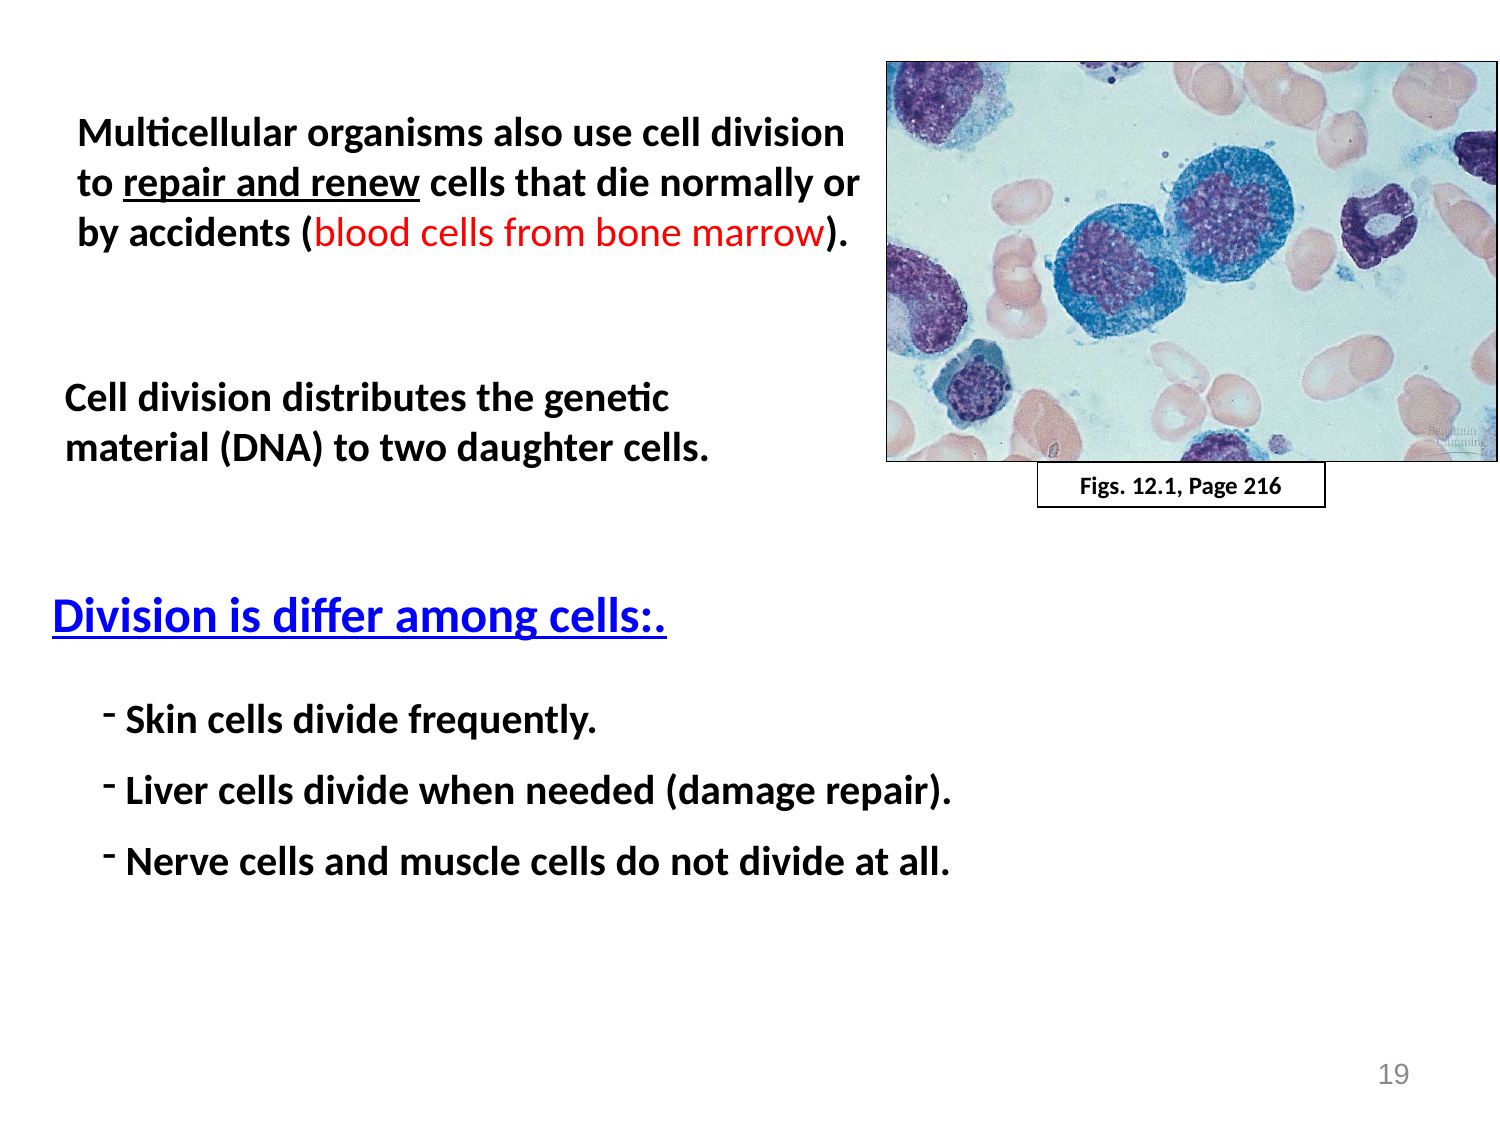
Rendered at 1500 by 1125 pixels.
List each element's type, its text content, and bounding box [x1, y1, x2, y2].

text_box Skin cells divide frequently. Liver cells divide when needed (damage repair). Nerve cells and muscle cells do not divide at all. [87, 684, 1388, 892]
picture [887, 62, 1497, 461]
slide_number 19 [1074, 1042, 1425, 1103]
text_box Cell division distributes the genetic material (DNA) to two daughter cells. [50, 362, 825, 478]
text_box Multicellular organisms also use cell division to repair and renew cells that die normally or by accidents (blood cells from bone marrow). [62, 97, 882, 263]
text_box Figs. 12.1, Page 216 [1037, 469, 1325, 508]
text_box Division is differ among cells:. [37, 574, 875, 650]
